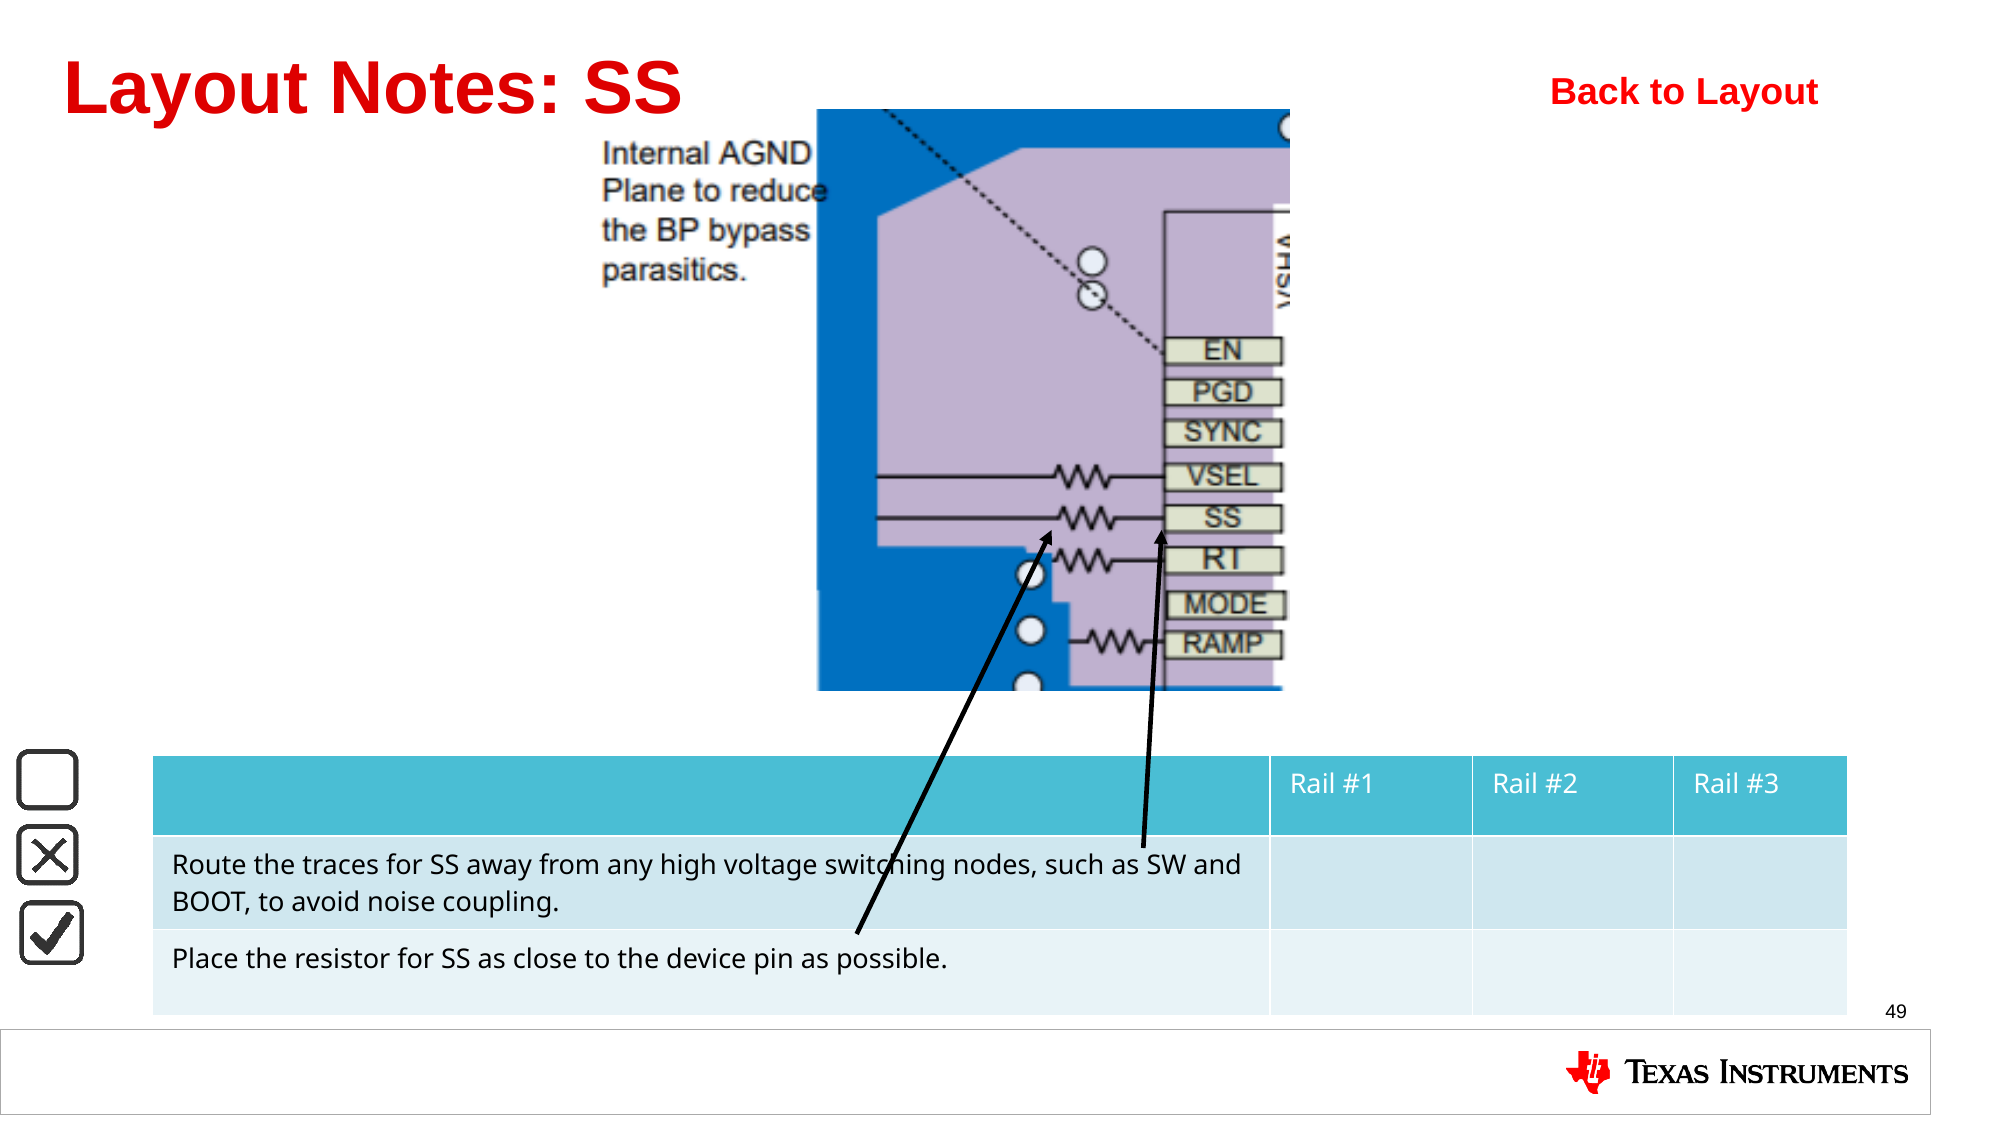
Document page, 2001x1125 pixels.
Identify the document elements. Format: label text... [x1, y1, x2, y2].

picture [15, 822, 82, 888]
table_header [1166, 756, 1269, 835]
table_header [153, 756, 851, 835]
table_cell Place the resistor for SS as close to the device pin as possible. [153, 930, 1269, 1015]
table_header Rail #1 [1271, 756, 1472, 835]
picture [1566, 1051, 1908, 1094]
picture [531, 109, 1290, 692]
table_cell Route the traces for SS away from any high voltage switching nodes, such as SW and BOOT, to avoid noise coupling. [1056, 837, 1269, 929]
text_box Back to Layout [1535, 59, 1834, 120]
table_cell Route the traces for SS away from any high voltage switching nodes, such as SW and BOOT, to avoid noise coupling. [153, 837, 851, 929]
slide_number 49 [1452, 992, 1920, 1027]
table_cell [1271, 837, 1472, 929]
picture [11, 895, 95, 973]
table_cell [1473, 837, 1673, 929]
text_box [1142, 529, 1162, 849]
table_cell [1674, 837, 1847, 929]
table_header [1056, 756, 1137, 835]
picture [15, 746, 82, 812]
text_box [856, 529, 1052, 935]
table_cell [1674, 930, 1847, 1015]
title Layout Notes: SS [50, 23, 1901, 157]
table_header Rail #3 [1674, 756, 1847, 835]
table_header Rail #2 [1473, 756, 1673, 835]
table_cell [1473, 930, 1673, 1015]
table_cell [1271, 930, 1472, 1015]
